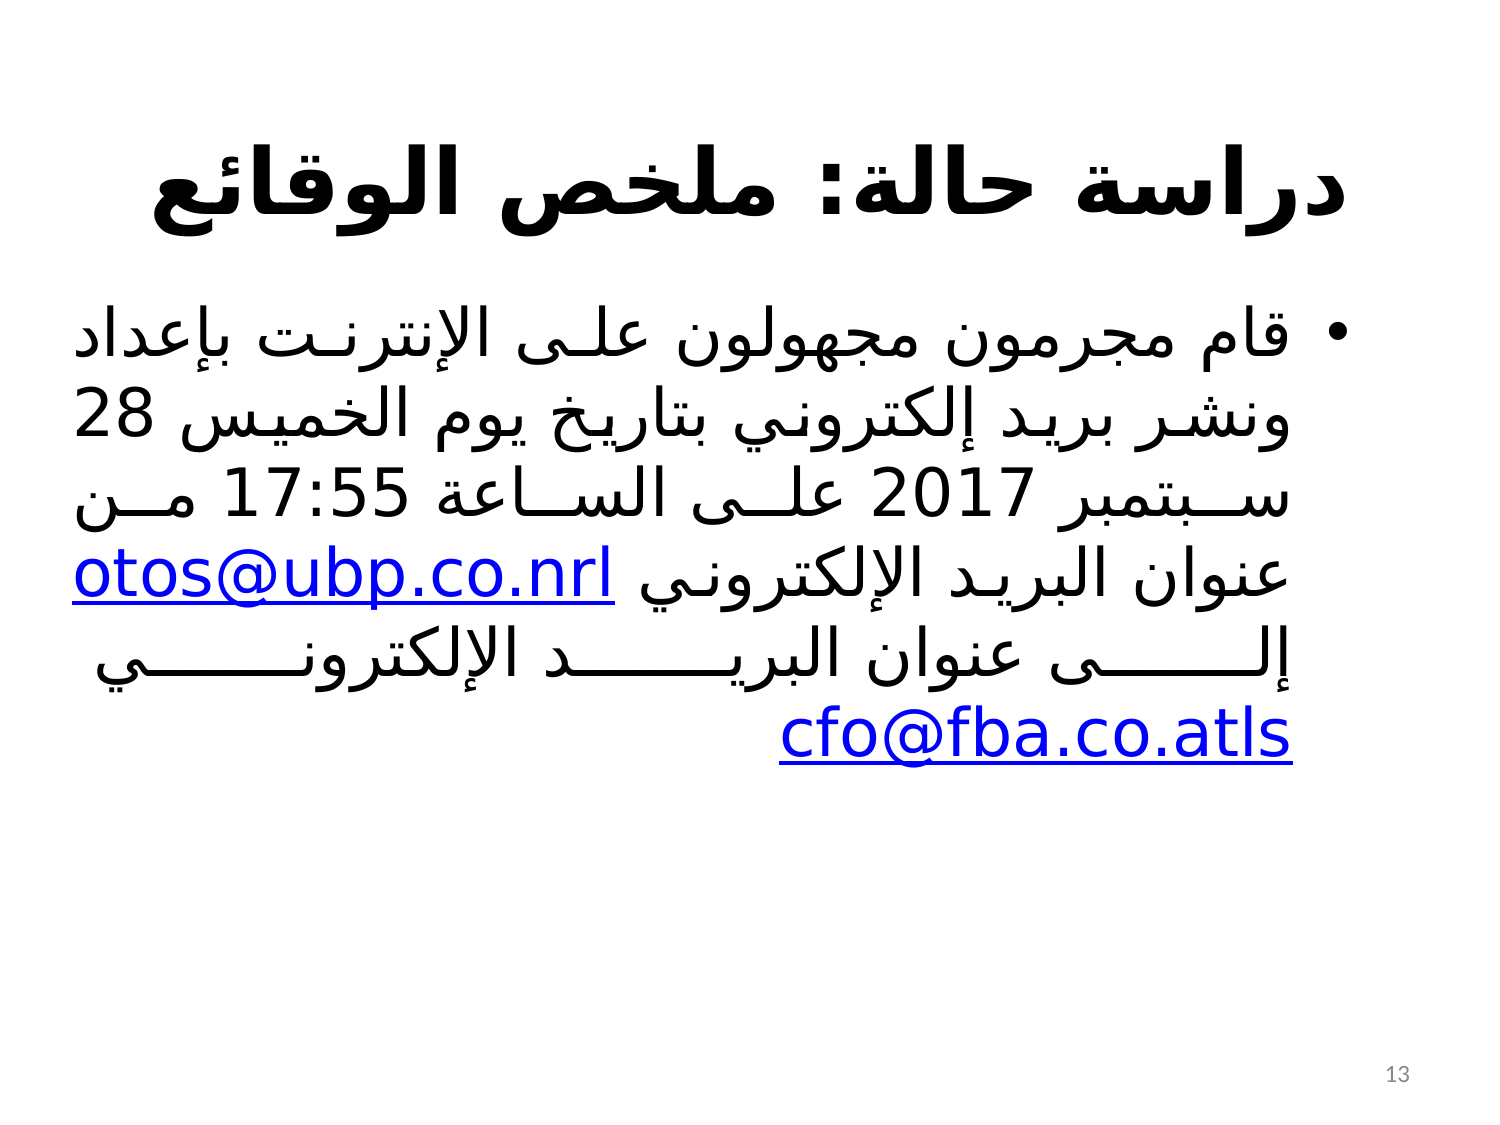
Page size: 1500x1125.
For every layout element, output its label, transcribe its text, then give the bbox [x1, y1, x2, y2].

title دراسة حالة: ملخص الوقائع [75, 83, 1425, 272]
text_box قام مجرمون مجهولون على الإنترنت بإعداد ونشر بريد إلكتروني بتاريخ يوم الخميس 28 سبتمبر 2017 على الساعة 17:55 من عنوان البريد الإلكتروني otos@ubp.co.nrl إلى عنوان البريد الإلكتروني cfo@fba.co.atls [57, 282, 1365, 1125]
slide_number 13 [1074, 1042, 1425, 1103]
